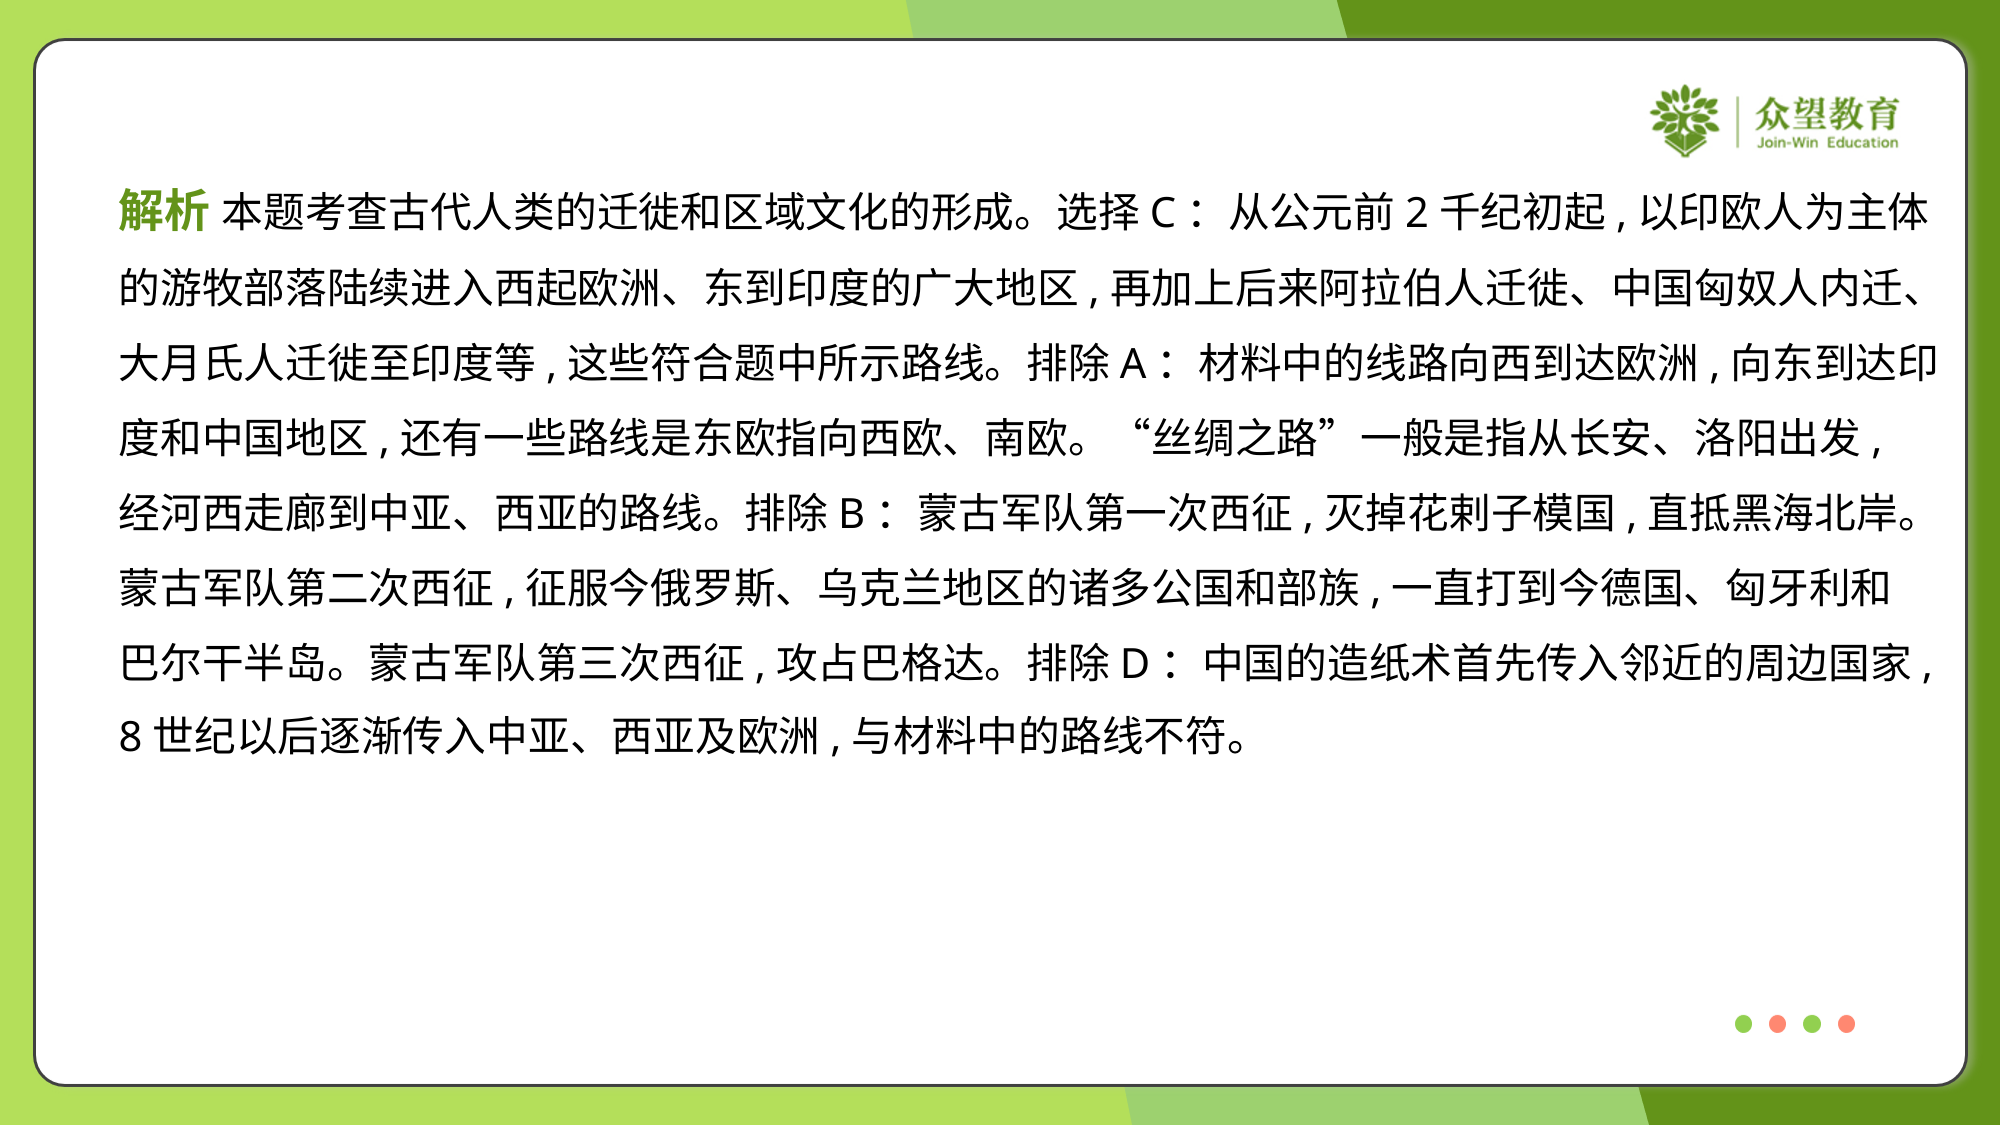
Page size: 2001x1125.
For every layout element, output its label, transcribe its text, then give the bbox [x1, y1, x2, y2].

picture [0, 0, 2000, 1125]
text_box 解析 本题考查古代人类的迁徙和区域文化的形成。选择C：从公元前2千纪初起,以印欧人为主体 的游牧部落陆续进入西起欧洲、东到印度的广大地区,再加上后来阿拉伯人迁徙、中国匈奴人内迁、 大月氏人迁徙至印度等,这些符合题中所示路线。排除A：材料中的线路向西到达欧洲,向东到达印 度和中国地区,还有一些路线是东欧指向西欧、南欧。“丝绸之路”一般是指从长安、洛阳出发, 经河西走廊到中亚、西亚的路线。排除B：蒙古军队第一次西征,灭掉花剌子模国,直抵黑海北岸。 蒙古军队第二次西征,征服今俄罗斯、乌克兰地区的诸多公国和部族,一直打到今德国、匈牙利和 巴尔干半岛。蒙古军队第三次西征,攻占巴格达。排除D：中国的造纸术首先传入邻近的周边国家, 8世纪以后逐渐传入中亚、西亚及欧洲,与材料中的路线不符。 [118, 159, 1883, 752]
